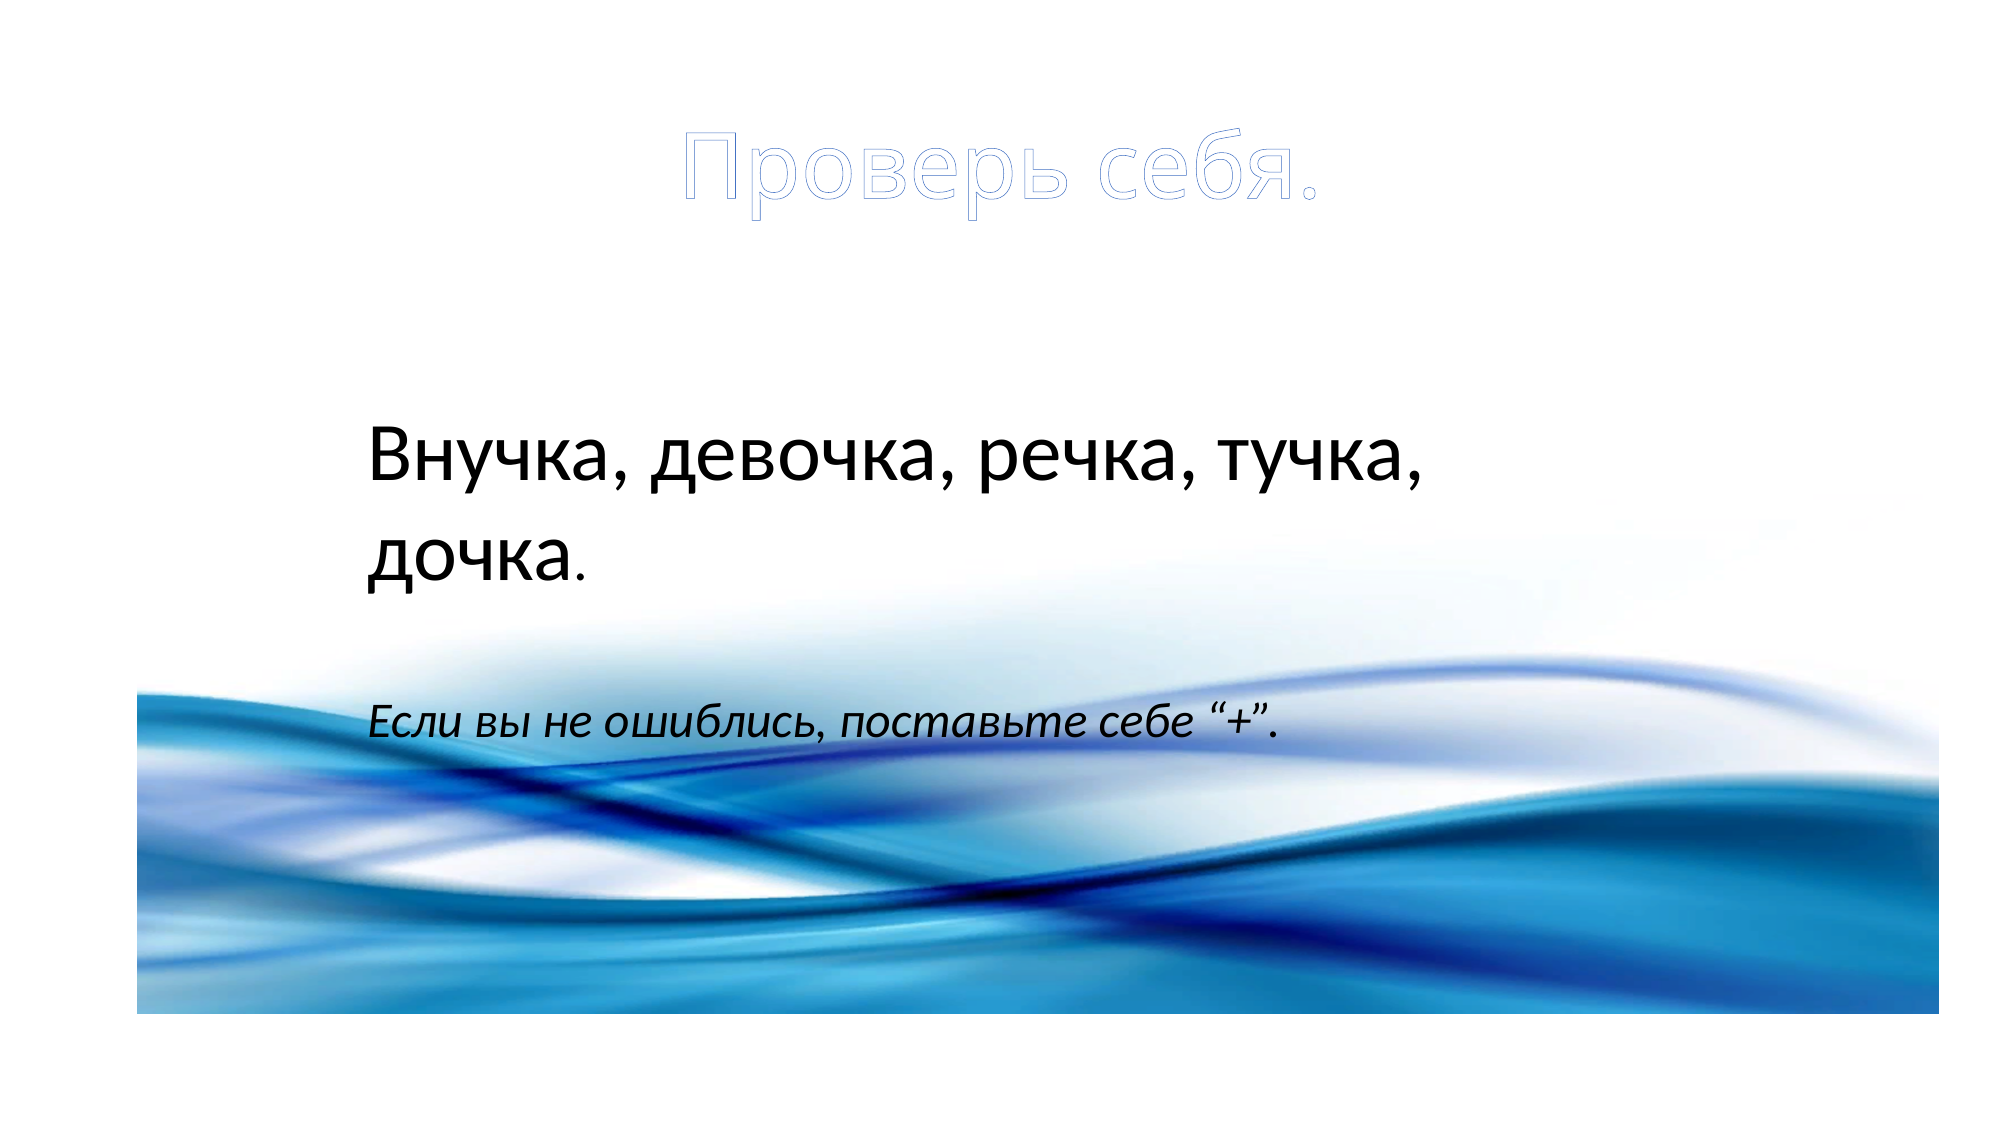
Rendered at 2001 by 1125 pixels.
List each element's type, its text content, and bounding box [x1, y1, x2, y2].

title Проверь себя. [137, 59, 1863, 278]
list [137, 299, 1939, 1014]
